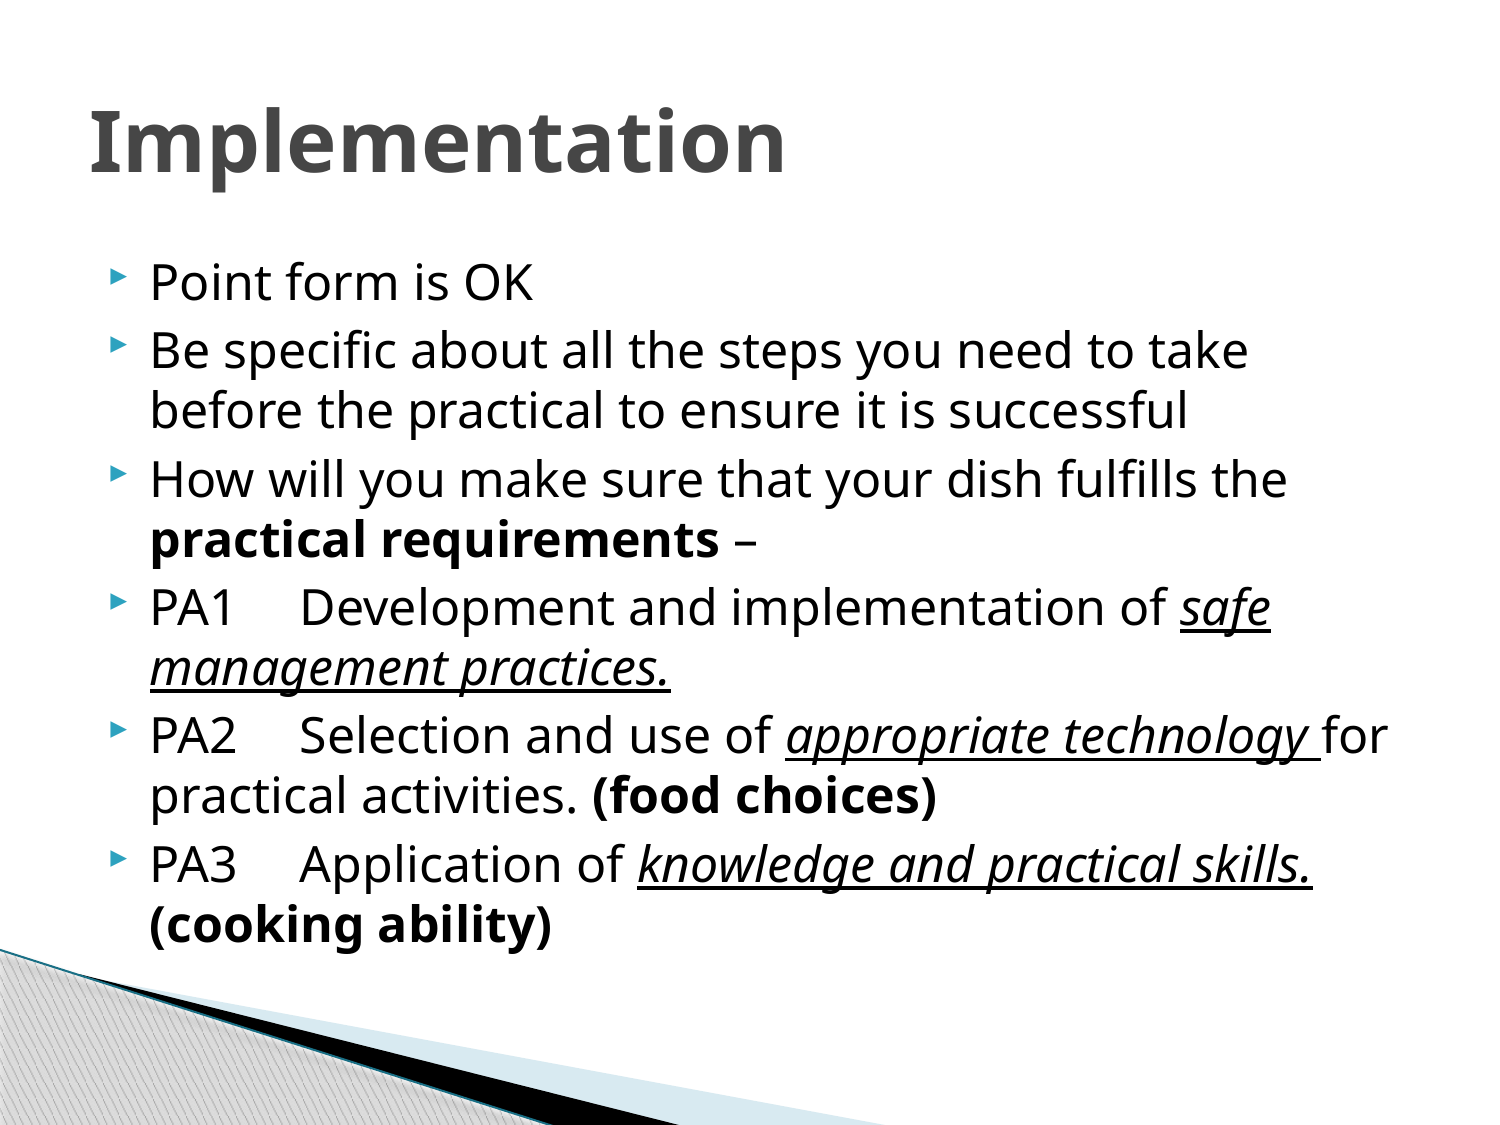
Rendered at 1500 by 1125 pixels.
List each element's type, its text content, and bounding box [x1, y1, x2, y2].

title Implementation [75, 45, 1425, 233]
list Point form is OK Be specific about all the steps you need to take before the practical to ensure it is successful How will you make sure that your dish fulfills the practical requirements – PA1 Development and implementation of safe management practices. PA2 Selection and use of appropriate technology for practical activities. (food choices) PA3 Application of knowledge and practical skills. (cooking ability) [75, 243, 1425, 986]
